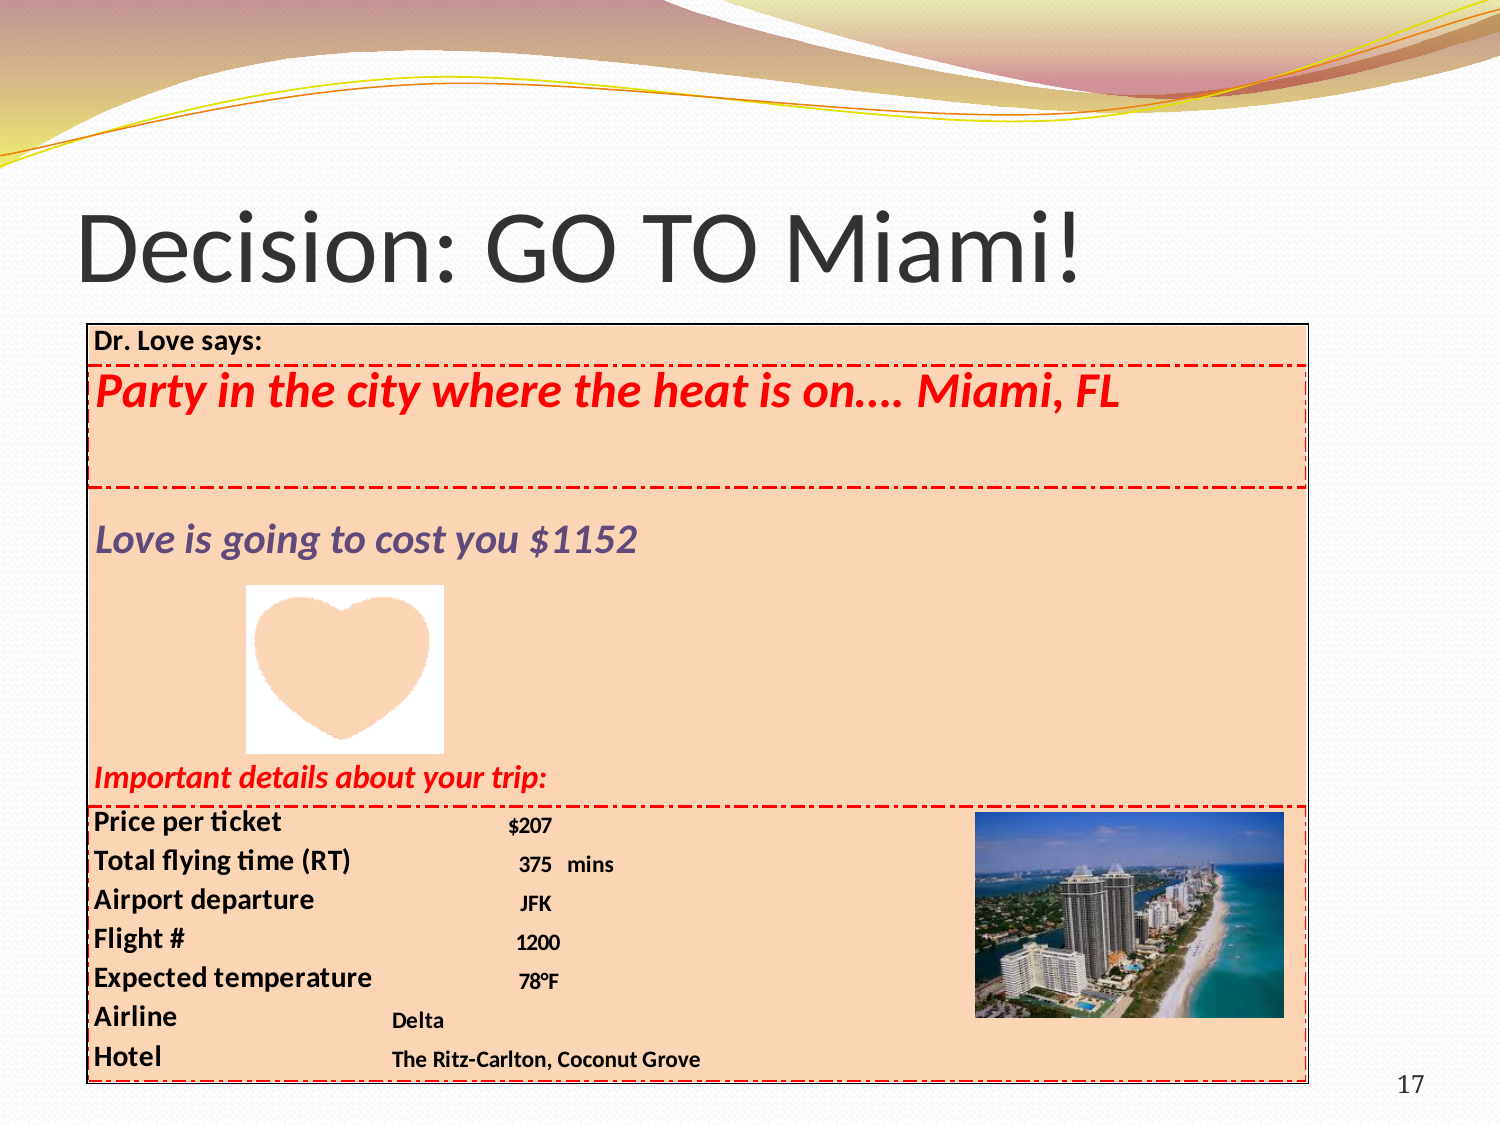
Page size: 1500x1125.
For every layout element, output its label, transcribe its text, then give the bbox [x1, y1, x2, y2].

title Decision: GO TO Miami! [75, 115, 1425, 303]
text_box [87, 324, 1308, 1083]
slide_number 17 [1299, 1042, 1425, 1103]
